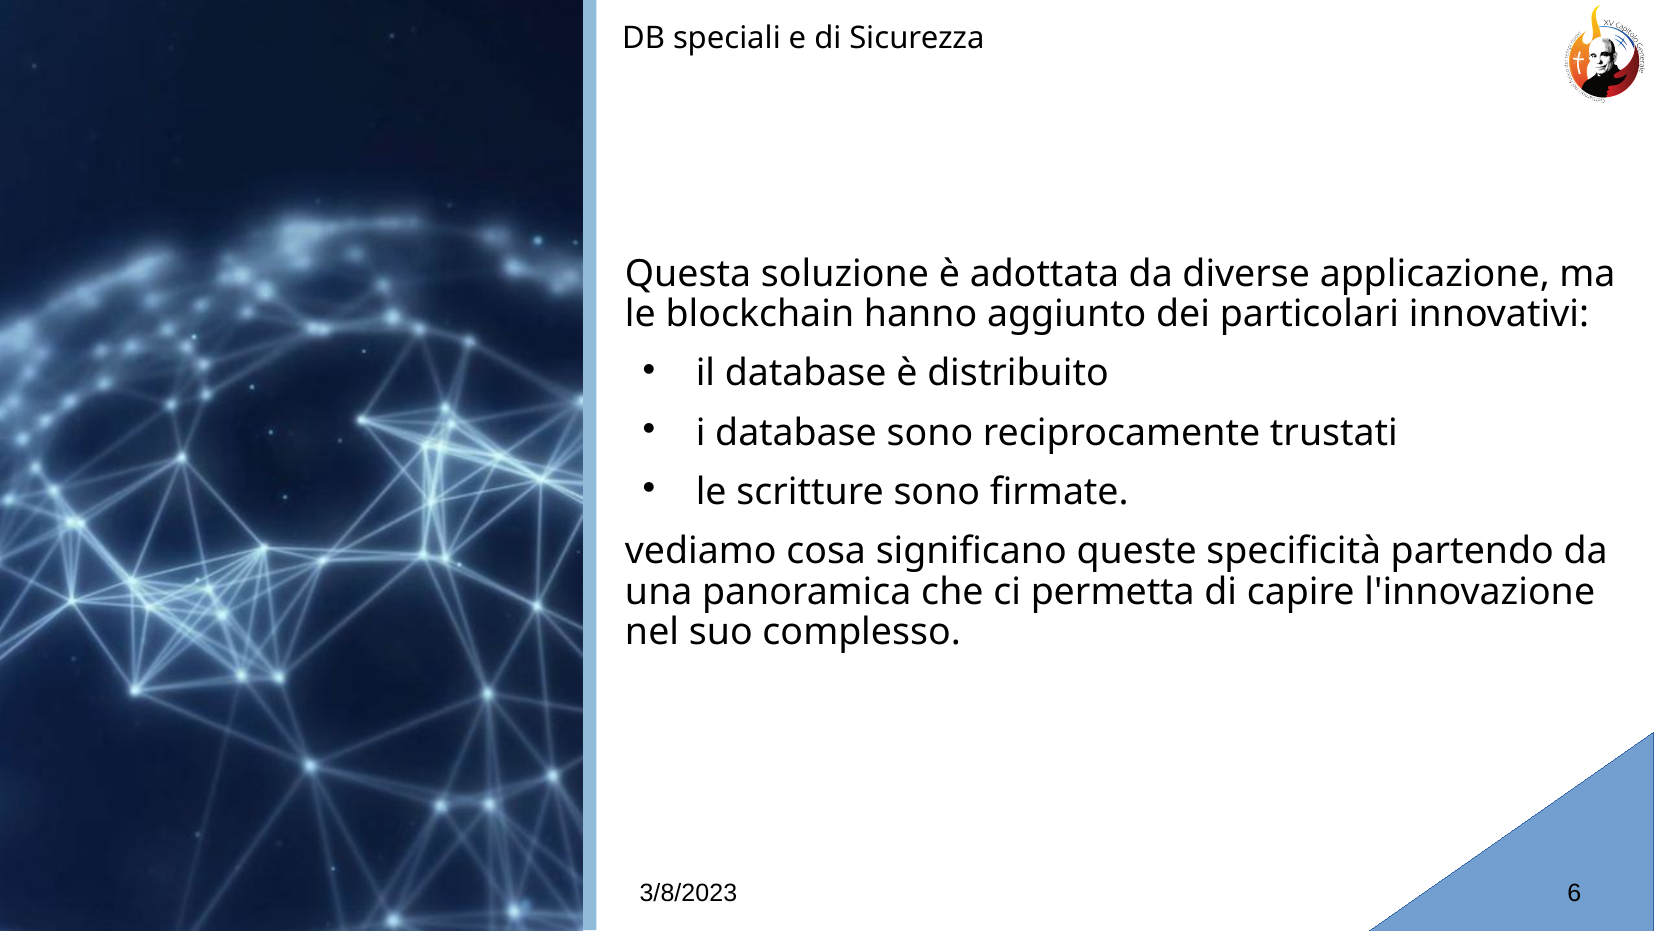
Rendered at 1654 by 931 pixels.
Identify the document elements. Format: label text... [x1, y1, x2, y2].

picture [1563, 4, 1646, 103]
text_box DB speciali e di Sicurezza [607, 9, 1340, 63]
picture [0, 0, 583, 931]
list Questa soluzione è adottata da diverse applicazione, ma le blockchain hanno aggiunto dei particolari innovativi: il database è distribuito i database sono reciprocamente trustati le scritture sono firmate. vediamo cosa significano queste specificità partendo da una panoramica che ci permetta di capire l'innovazione nel suo complesso. [624, 253, 1621, 771]
